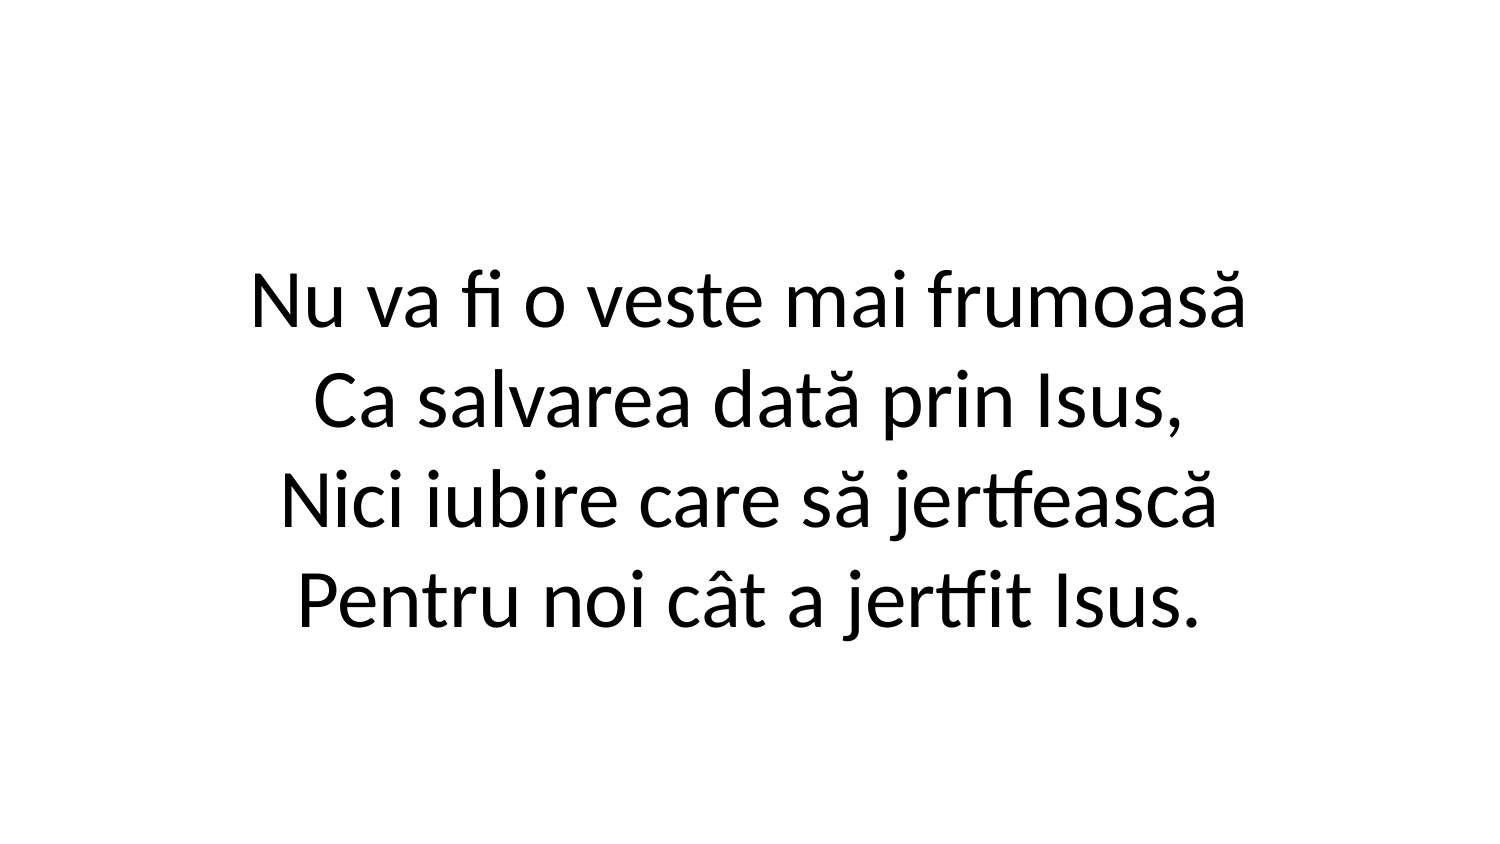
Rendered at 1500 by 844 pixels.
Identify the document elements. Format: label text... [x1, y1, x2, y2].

text_box Nu va fi o veste mai frumoasă Ca salvarea dată prin Isus, Nici iubire care să jertfească Pentru noi cât a jertfit Isus. [235, 192, 1265, 652]
